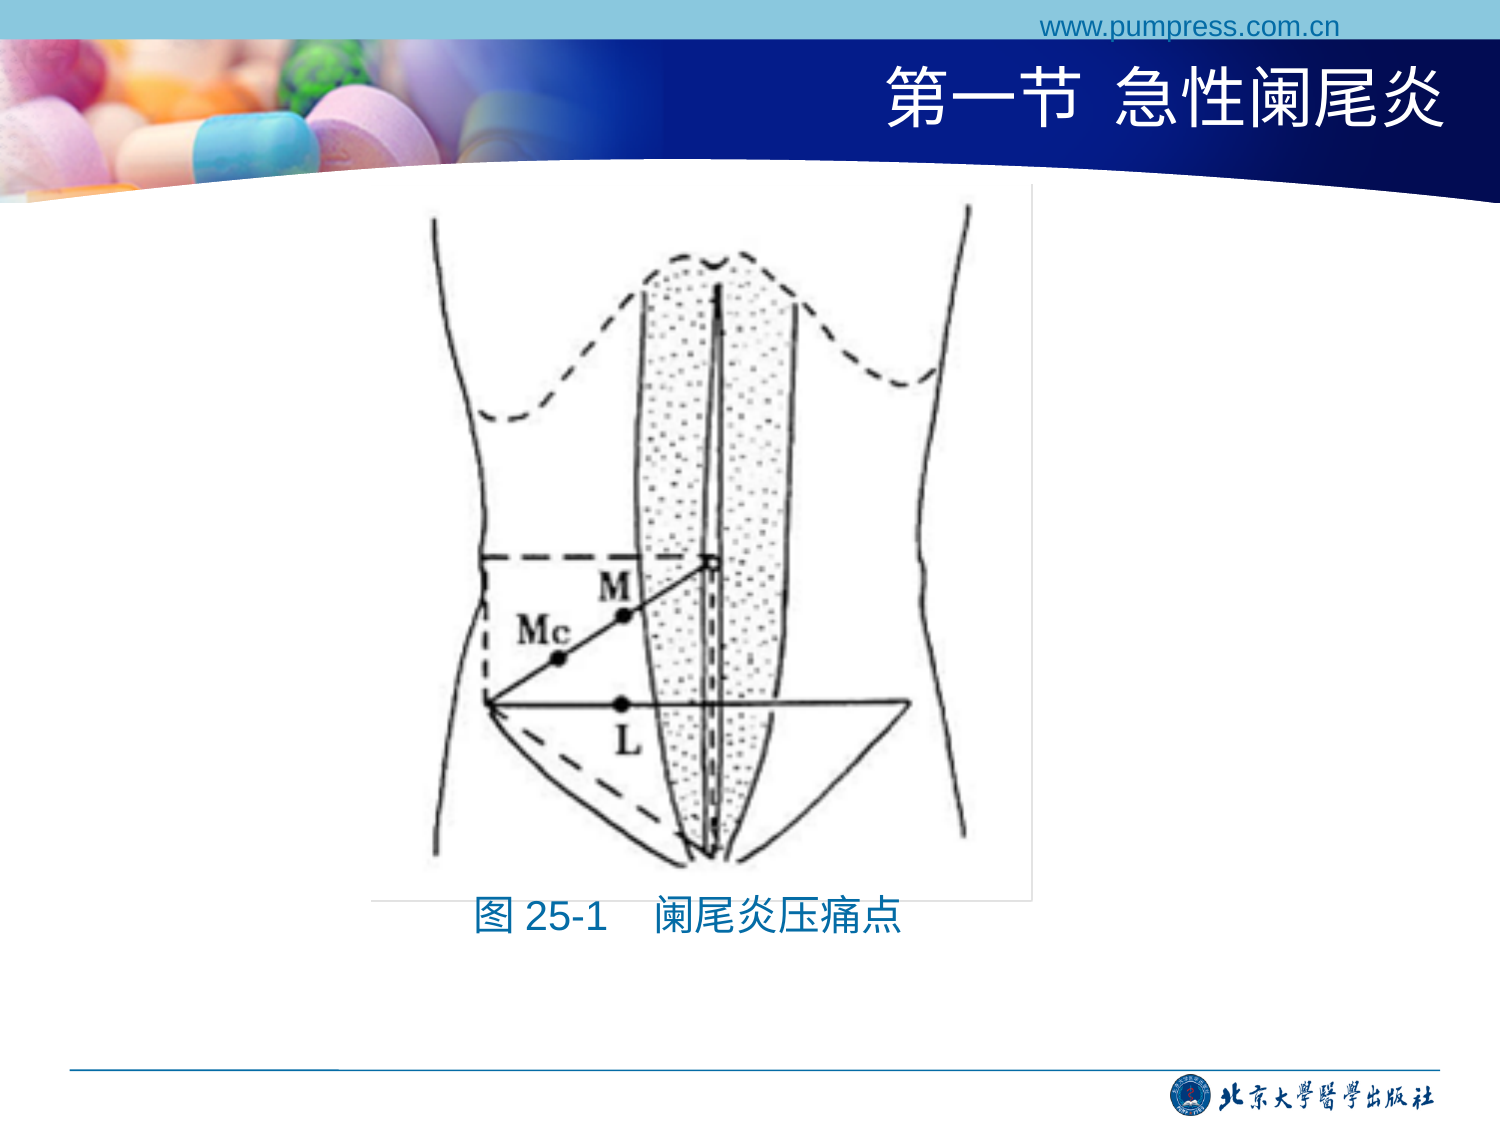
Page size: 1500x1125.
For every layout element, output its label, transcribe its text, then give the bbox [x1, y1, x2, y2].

title 第一节 急性阑尾炎 [137, 49, 1463, 143]
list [371, 184, 1036, 906]
picture [0, 40, 1500, 203]
picture [1170, 1074, 1436, 1118]
slide_number www.pumpress.com.cn [1025, 0, 1463, 38]
text_box 图25-1 阑尾炎压痛点 [458, 915, 919, 947]
